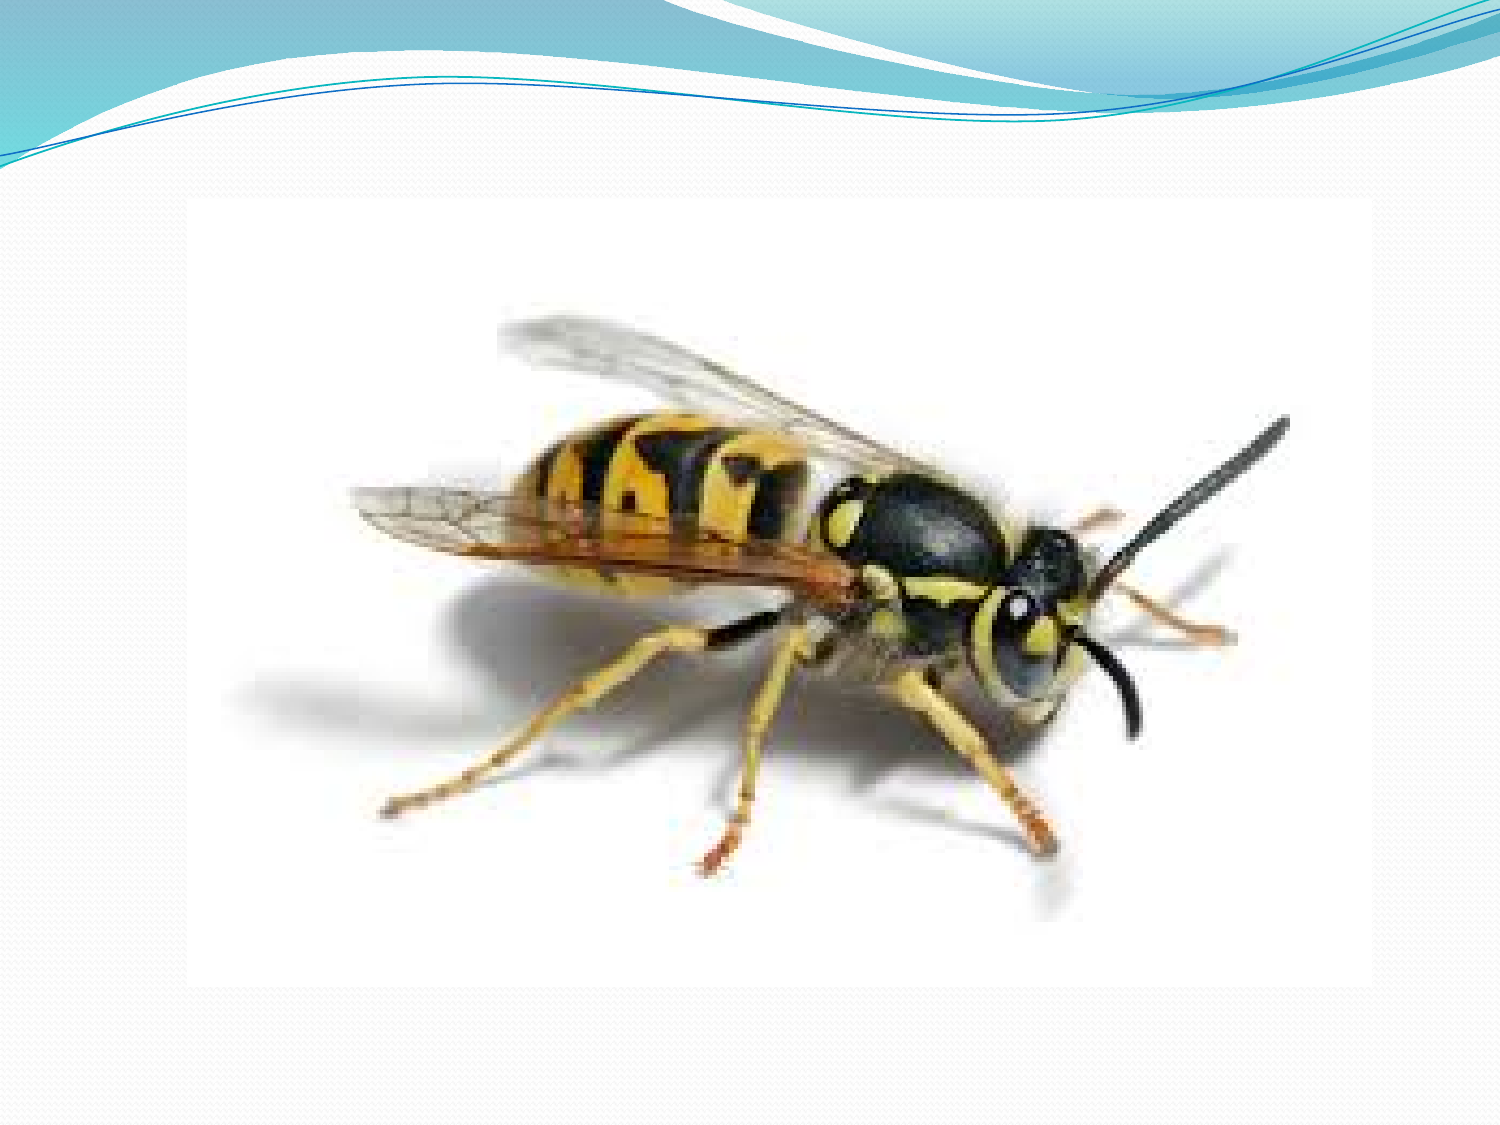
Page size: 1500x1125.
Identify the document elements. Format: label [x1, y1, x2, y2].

list [187, 198, 1372, 988]
